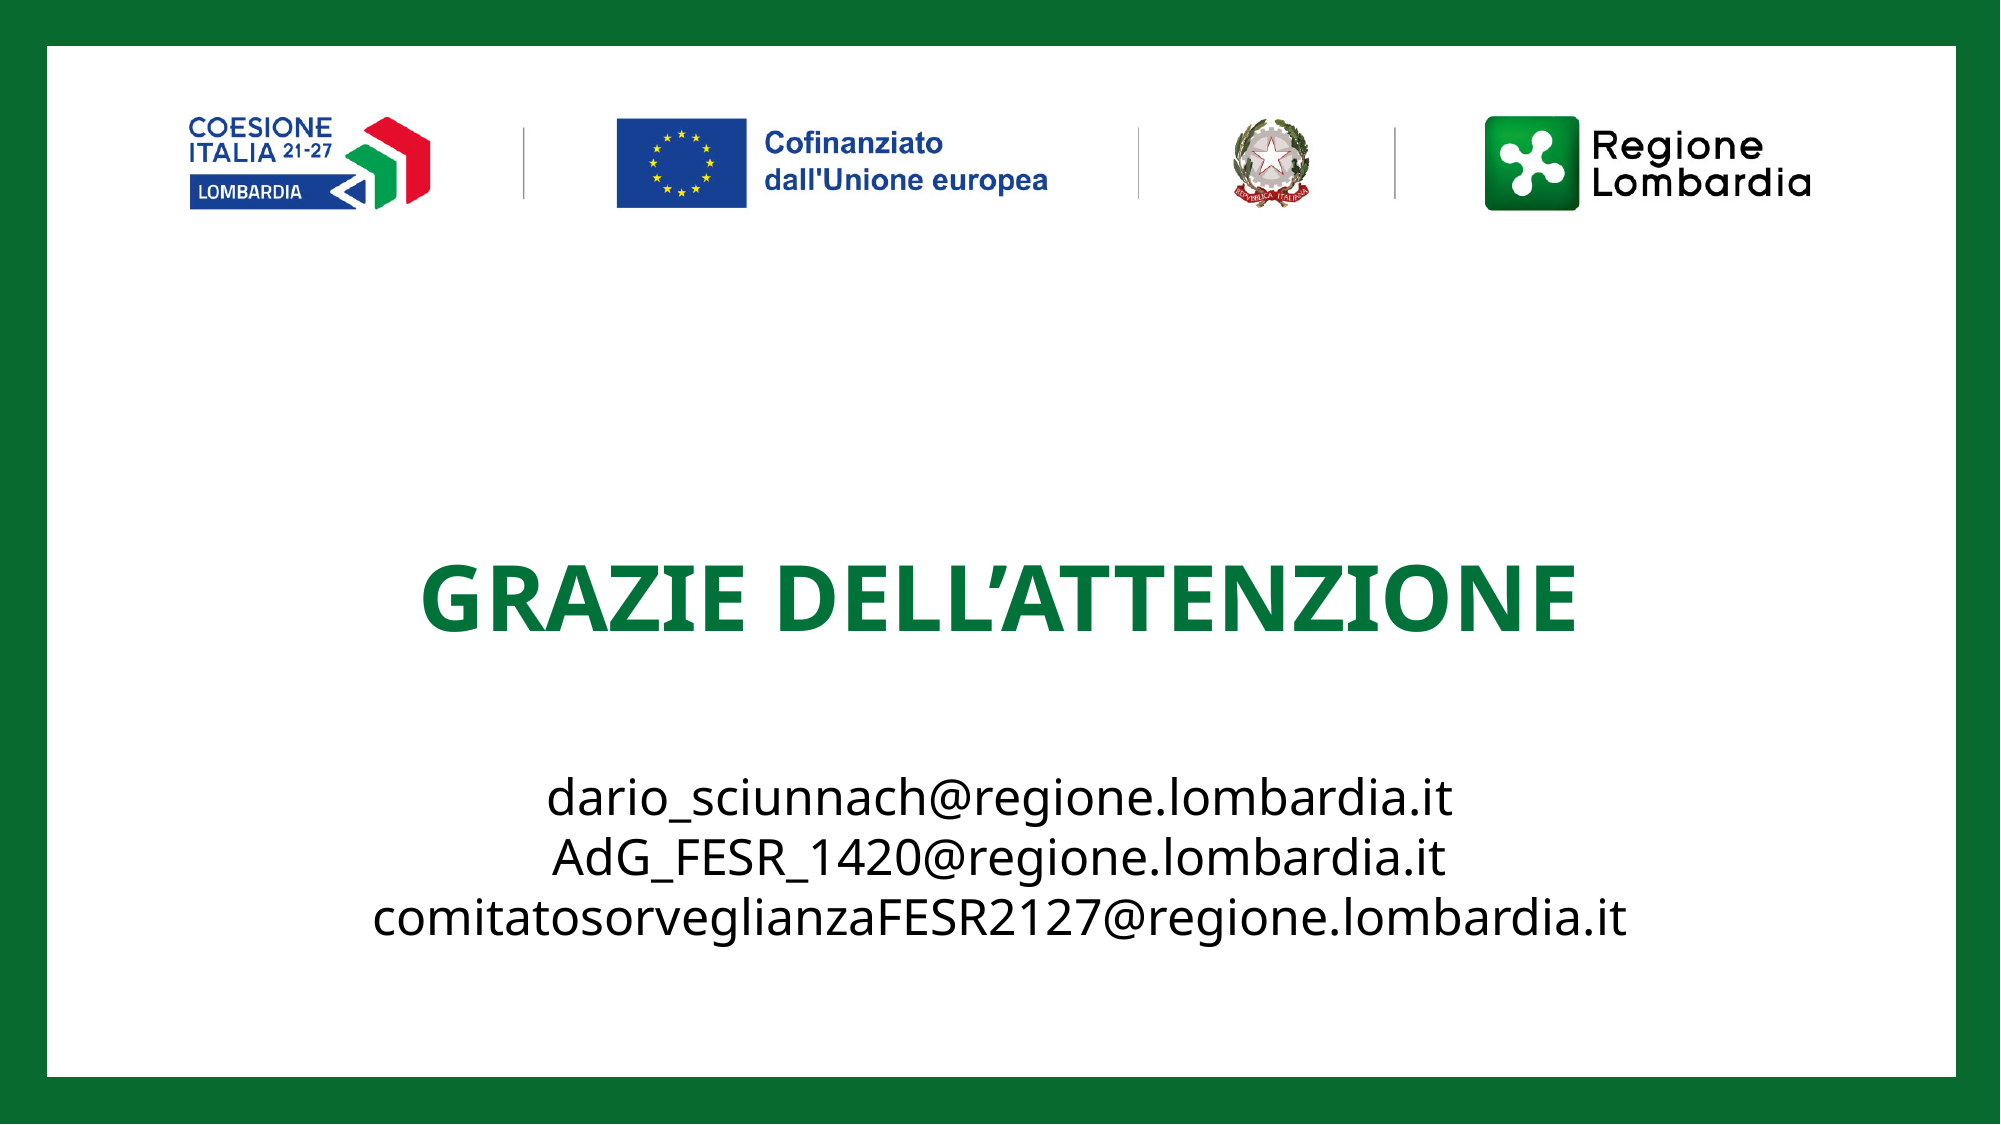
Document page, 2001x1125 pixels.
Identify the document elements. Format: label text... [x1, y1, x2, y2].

picture [170, 95, 1830, 232]
text_box [23, 21, 1981, 1101]
title GRAZIE DELL’ATTENZIONE [170, 464, 1830, 659]
text_box dario_sciunnach@regione.lombardia.it AdG_FESR_1420@regione.lombardia.it comitatosorveglianzaFESR2127@regione.lombardia.it [170, 757, 1830, 953]
